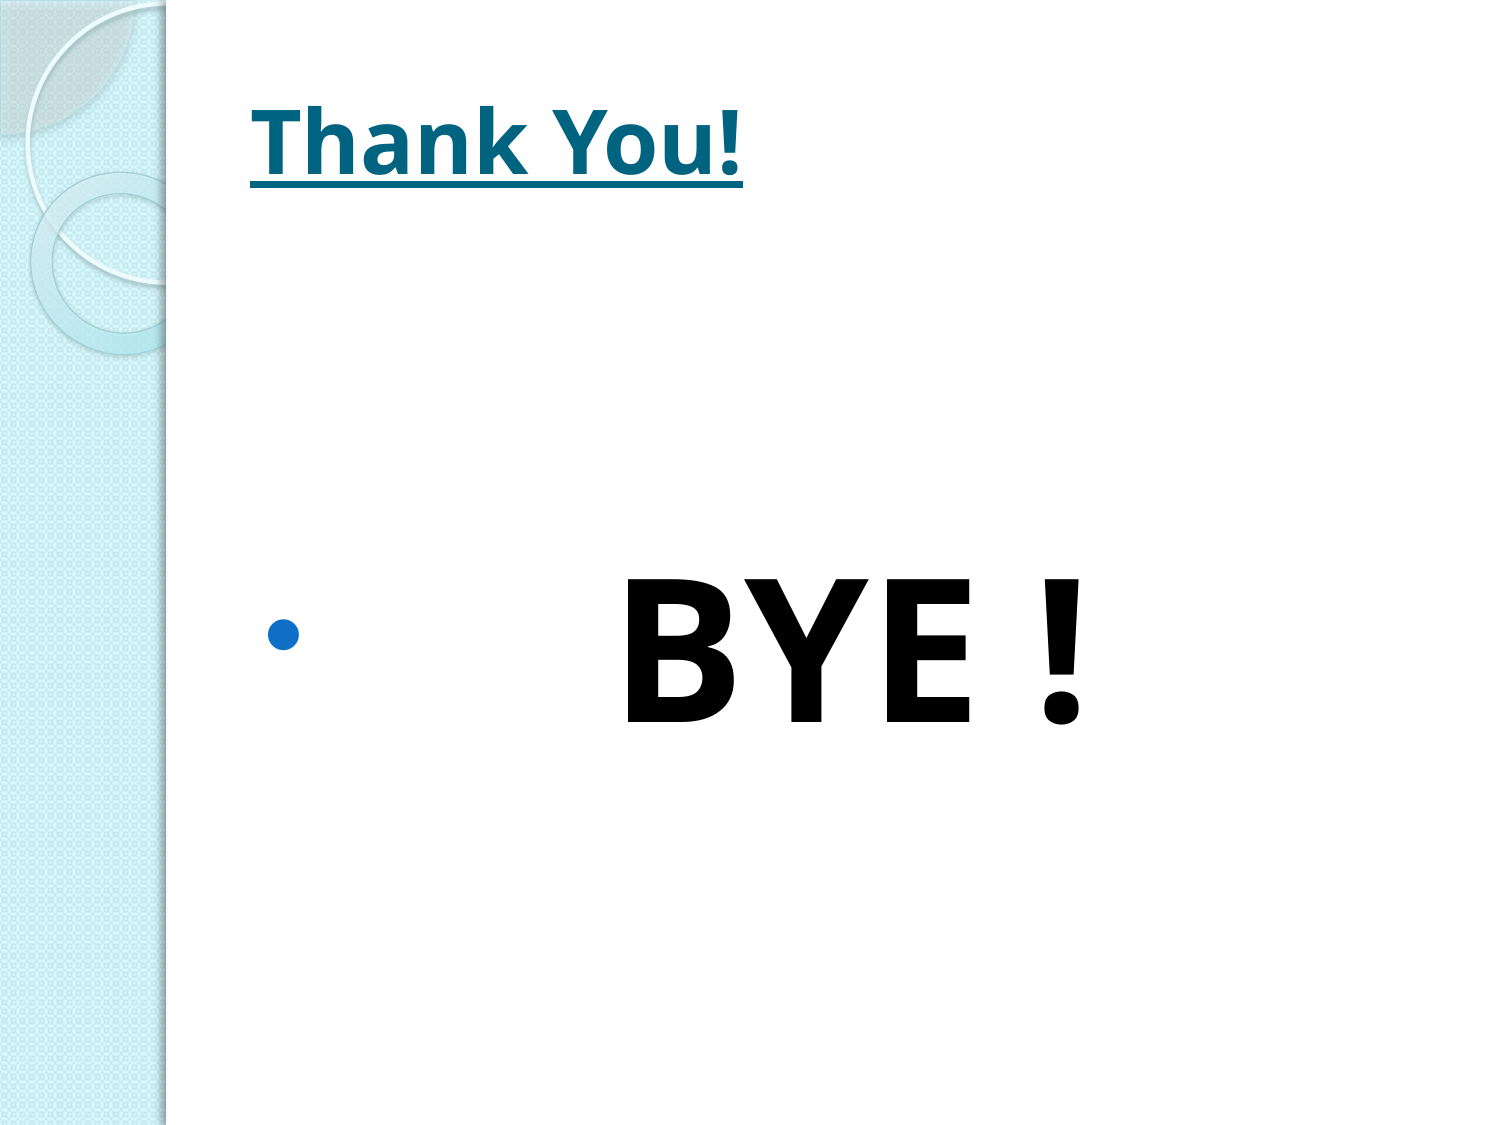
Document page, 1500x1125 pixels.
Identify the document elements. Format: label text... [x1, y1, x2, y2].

title Thank You! [235, 45, 1466, 233]
list BYE ! [235, 237, 1466, 1025]
